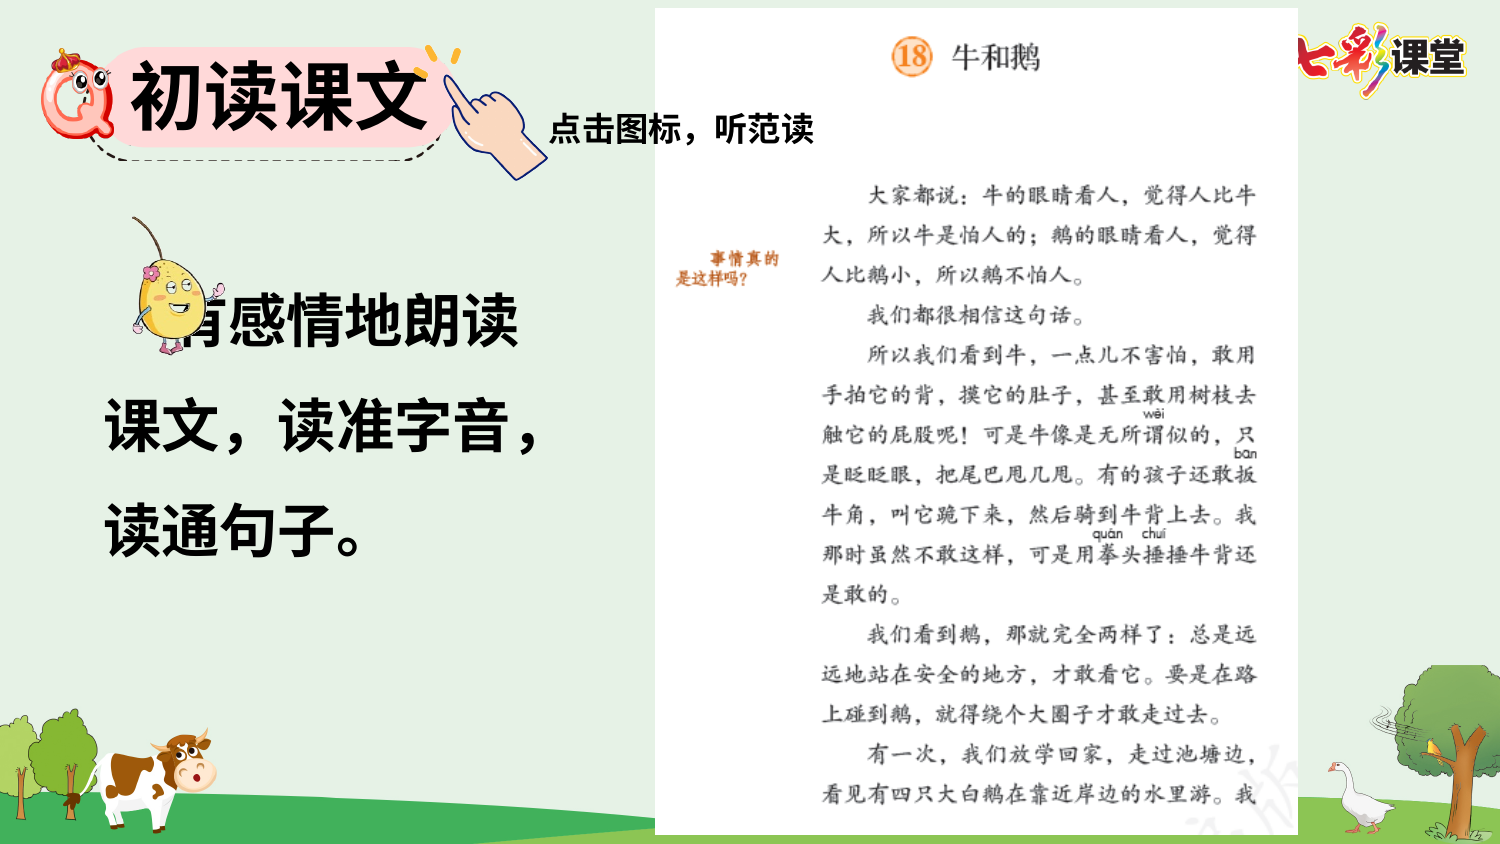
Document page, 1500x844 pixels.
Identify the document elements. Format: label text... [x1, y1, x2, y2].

text_box 有感情地朗读课文，读准字音，读通句子。 [88, 242, 538, 572]
picture [0, 0, 1500, 844]
text_box 点击图标，听范读 [575, 102, 650, 154]
